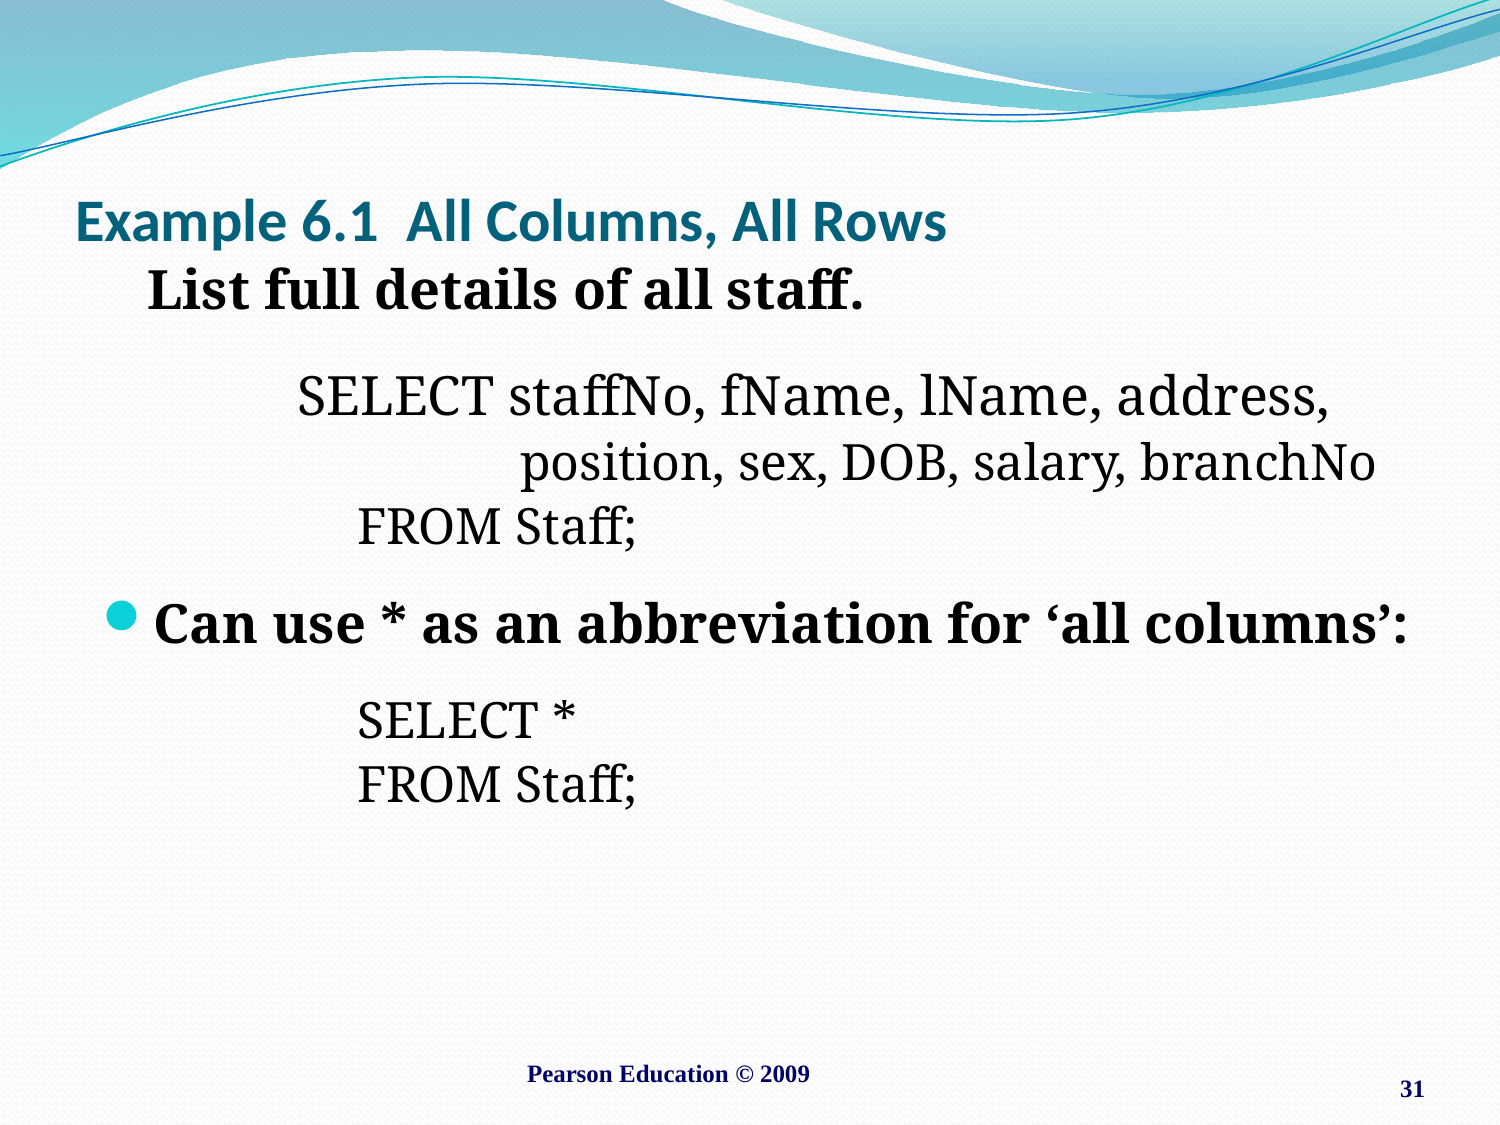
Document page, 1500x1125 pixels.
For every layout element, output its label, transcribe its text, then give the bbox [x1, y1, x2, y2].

title Example 6.1 All Columns, All Rows [75, 66, 1425, 254]
text_box Pearson Education © 2009 [512, 1050, 1038, 1095]
slide_number 31 [1299, 1042, 1425, 1103]
list List full details of all staff. SELECT staffNo, fName, lName, address, position, sex, DOB, salary, branchNo FROM Staff; Can use * as an abbreviation for ‘all columns’: SELECT * FROM Staff; [87, 255, 1438, 931]
